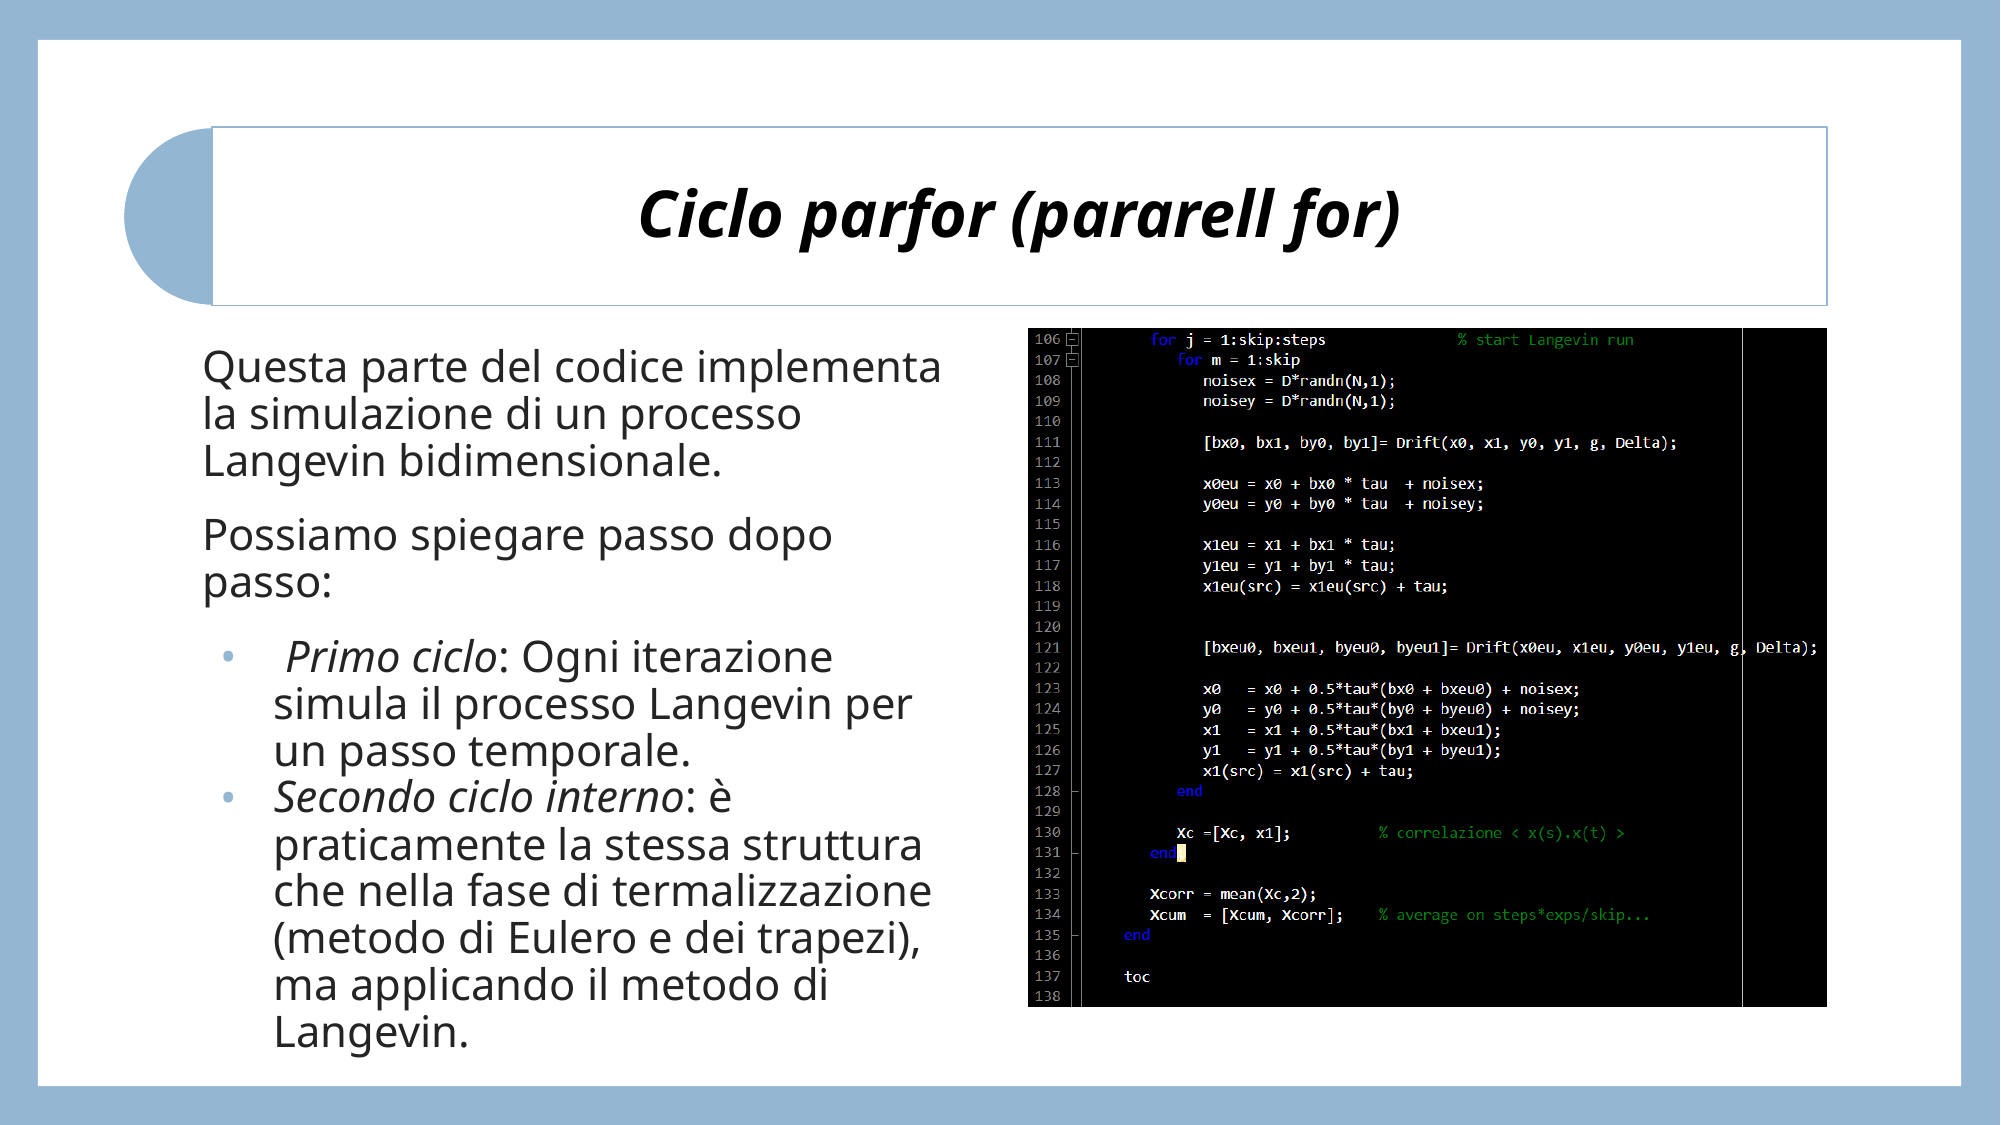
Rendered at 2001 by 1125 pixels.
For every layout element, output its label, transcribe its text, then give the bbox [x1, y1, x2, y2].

list Questa parte del codice implementa la simulazione di un processo Langevin bidimensionale. Possiamo spiegare passo dopo passo: Primo ciclo: Ogni iterazione simula il processo Langevin per un passo temporale. Secondo ciclo interno: è praticamente la stessa struttura che nella fase di termalizzazione (metodo di Eulero e dei trapezi), ma applicando il metodo di Langevin. [187, 337, 968, 1070]
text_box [122, 127, 1828, 306]
picture [1027, 327, 1828, 1007]
